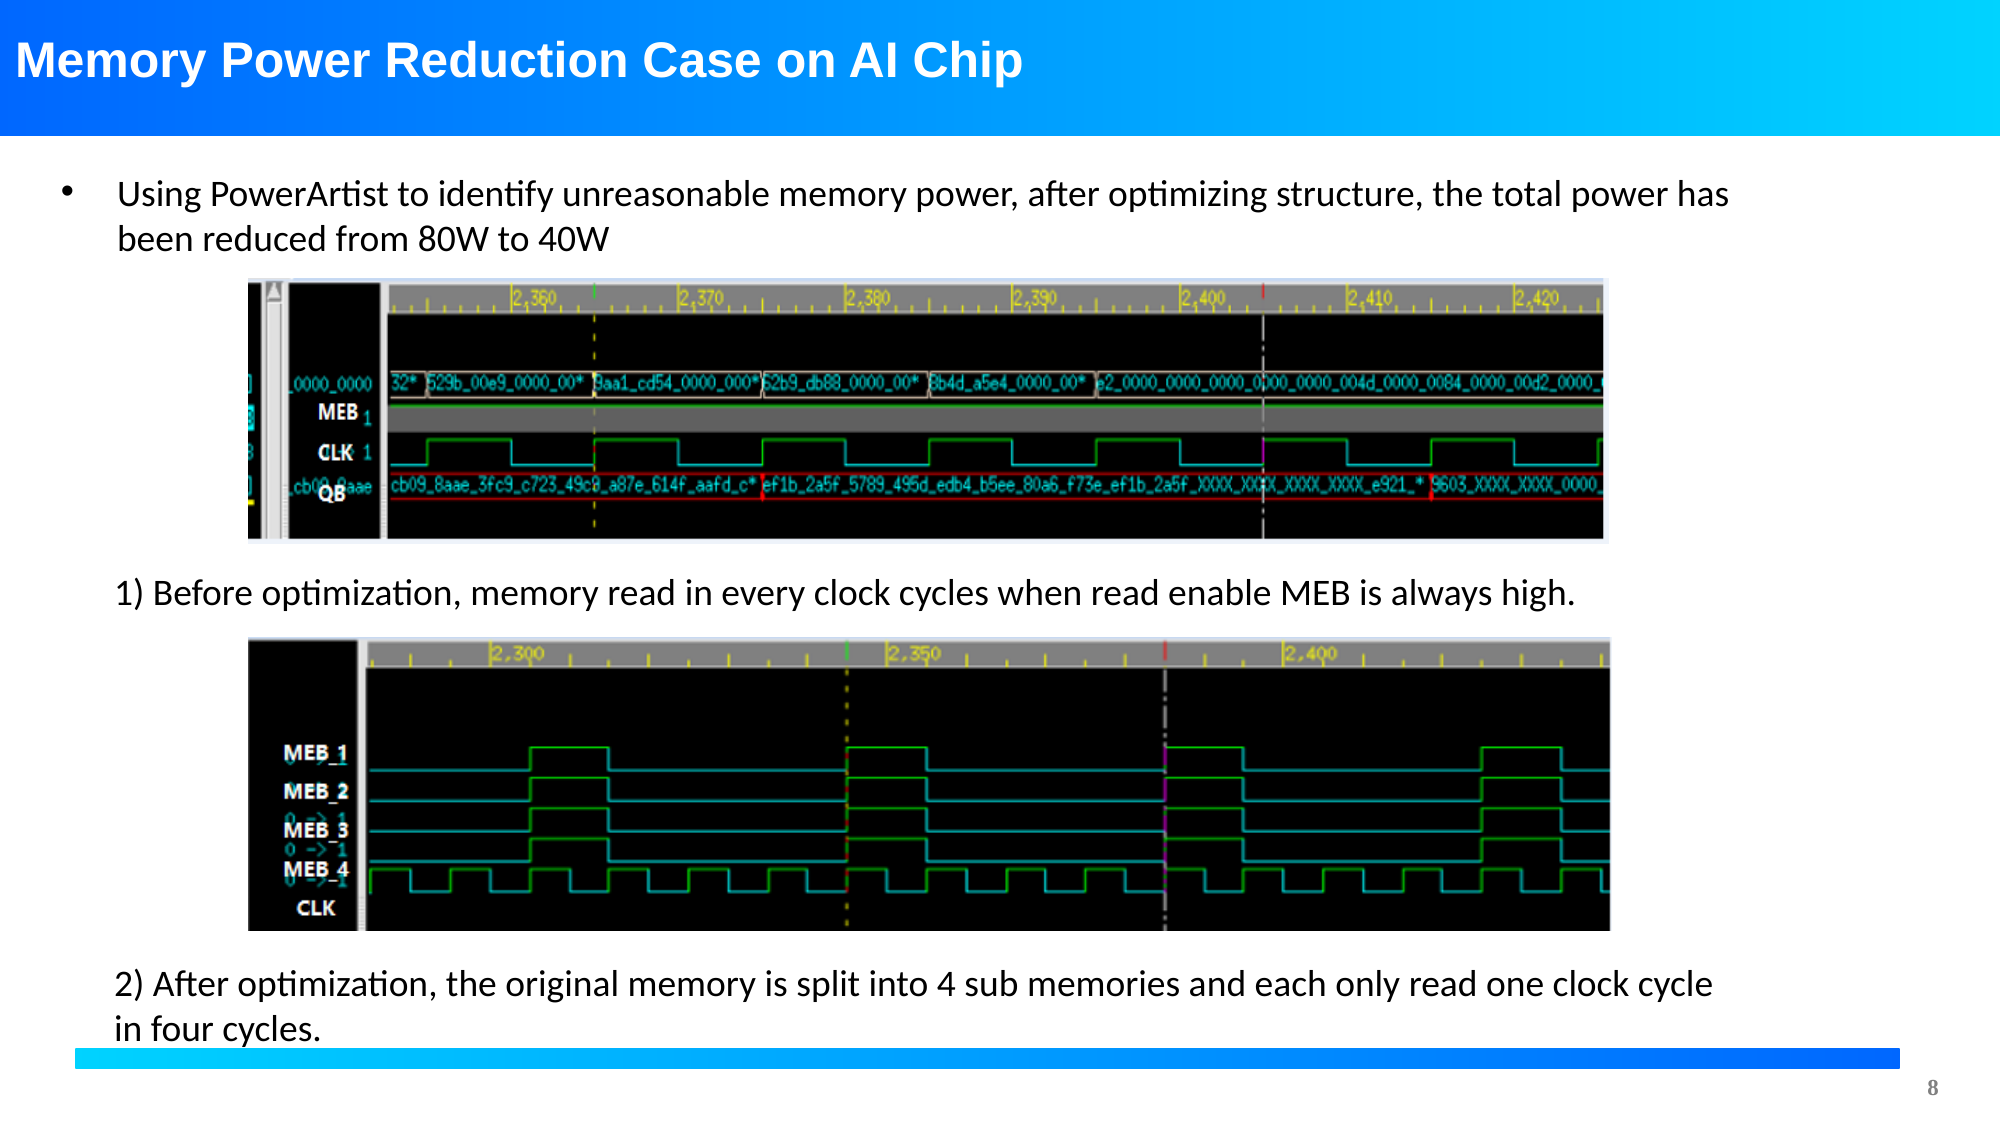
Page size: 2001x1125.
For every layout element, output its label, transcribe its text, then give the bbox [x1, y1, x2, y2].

text_box 1) Before optimization, memory read in every clock cycles when read enable MEB is always high. [99, 560, 1775, 621]
picture [248, 278, 1609, 544]
text_box Using PowerArtist to identify unreasonable memory power, after optimizing structure, the total power has been reduced from 80W to 40W [46, 161, 1812, 266]
picture [248, 637, 1612, 931]
text_box 2) After optimization, the original memory is split into 4 sub memories and each only read one clock cycle in four cycles. [99, 951, 1756, 1056]
title Memory Power Reduction Case on AI Chip [0, 0, 1725, 129]
